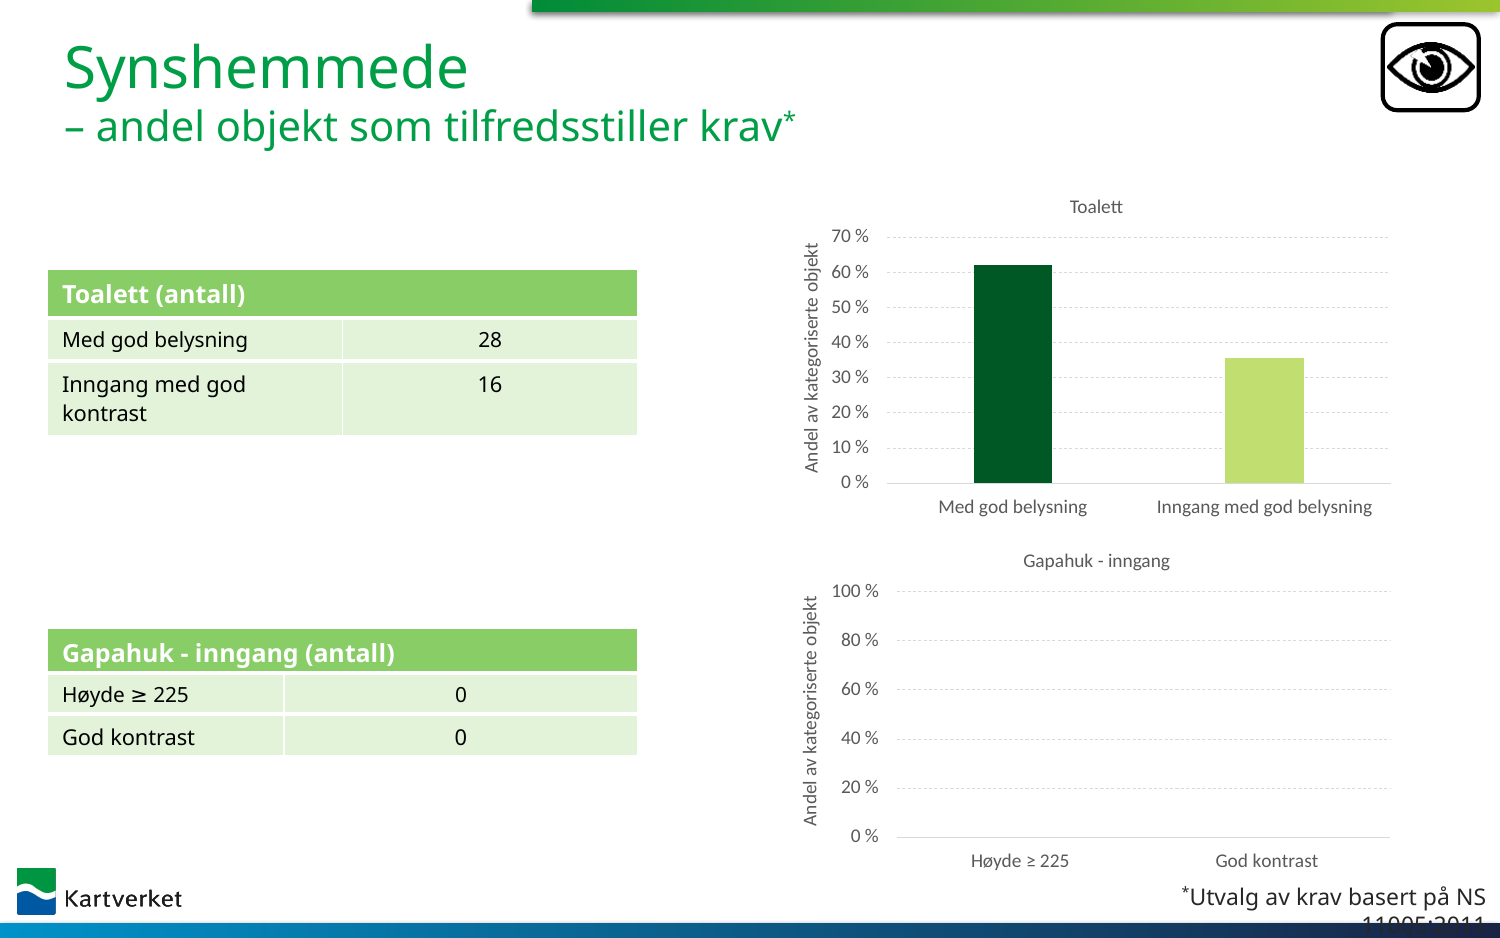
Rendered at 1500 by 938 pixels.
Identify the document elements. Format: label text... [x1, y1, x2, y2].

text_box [1382, 24, 1480, 111]
table_cell Høyde ≥ 225 [48, 675, 283, 712]
table_cell 16 [343, 363, 637, 435]
table_cell 0 [285, 675, 637, 712]
table_header Toalett (antall) [48, 270, 637, 316]
picture [791, 541, 1402, 880]
table_cell Inngang med god kontrast [48, 363, 342, 435]
table_header Gapahuk - inngang (antall) [48, 629, 637, 671]
table_cell 0 [285, 716, 637, 755]
table_cell God kontrast [48, 716, 283, 755]
table_cell 28 [343, 320, 637, 359]
text_box Synshemmede – andel objekt som tilfredsstiller krav* [49, 24, 1431, 158]
picture [791, 187, 1402, 526]
table_cell Med god belysning [48, 320, 342, 359]
text_box *Utvalg av krav basert på NS 11005:2011 [1068, 873, 1500, 938]
